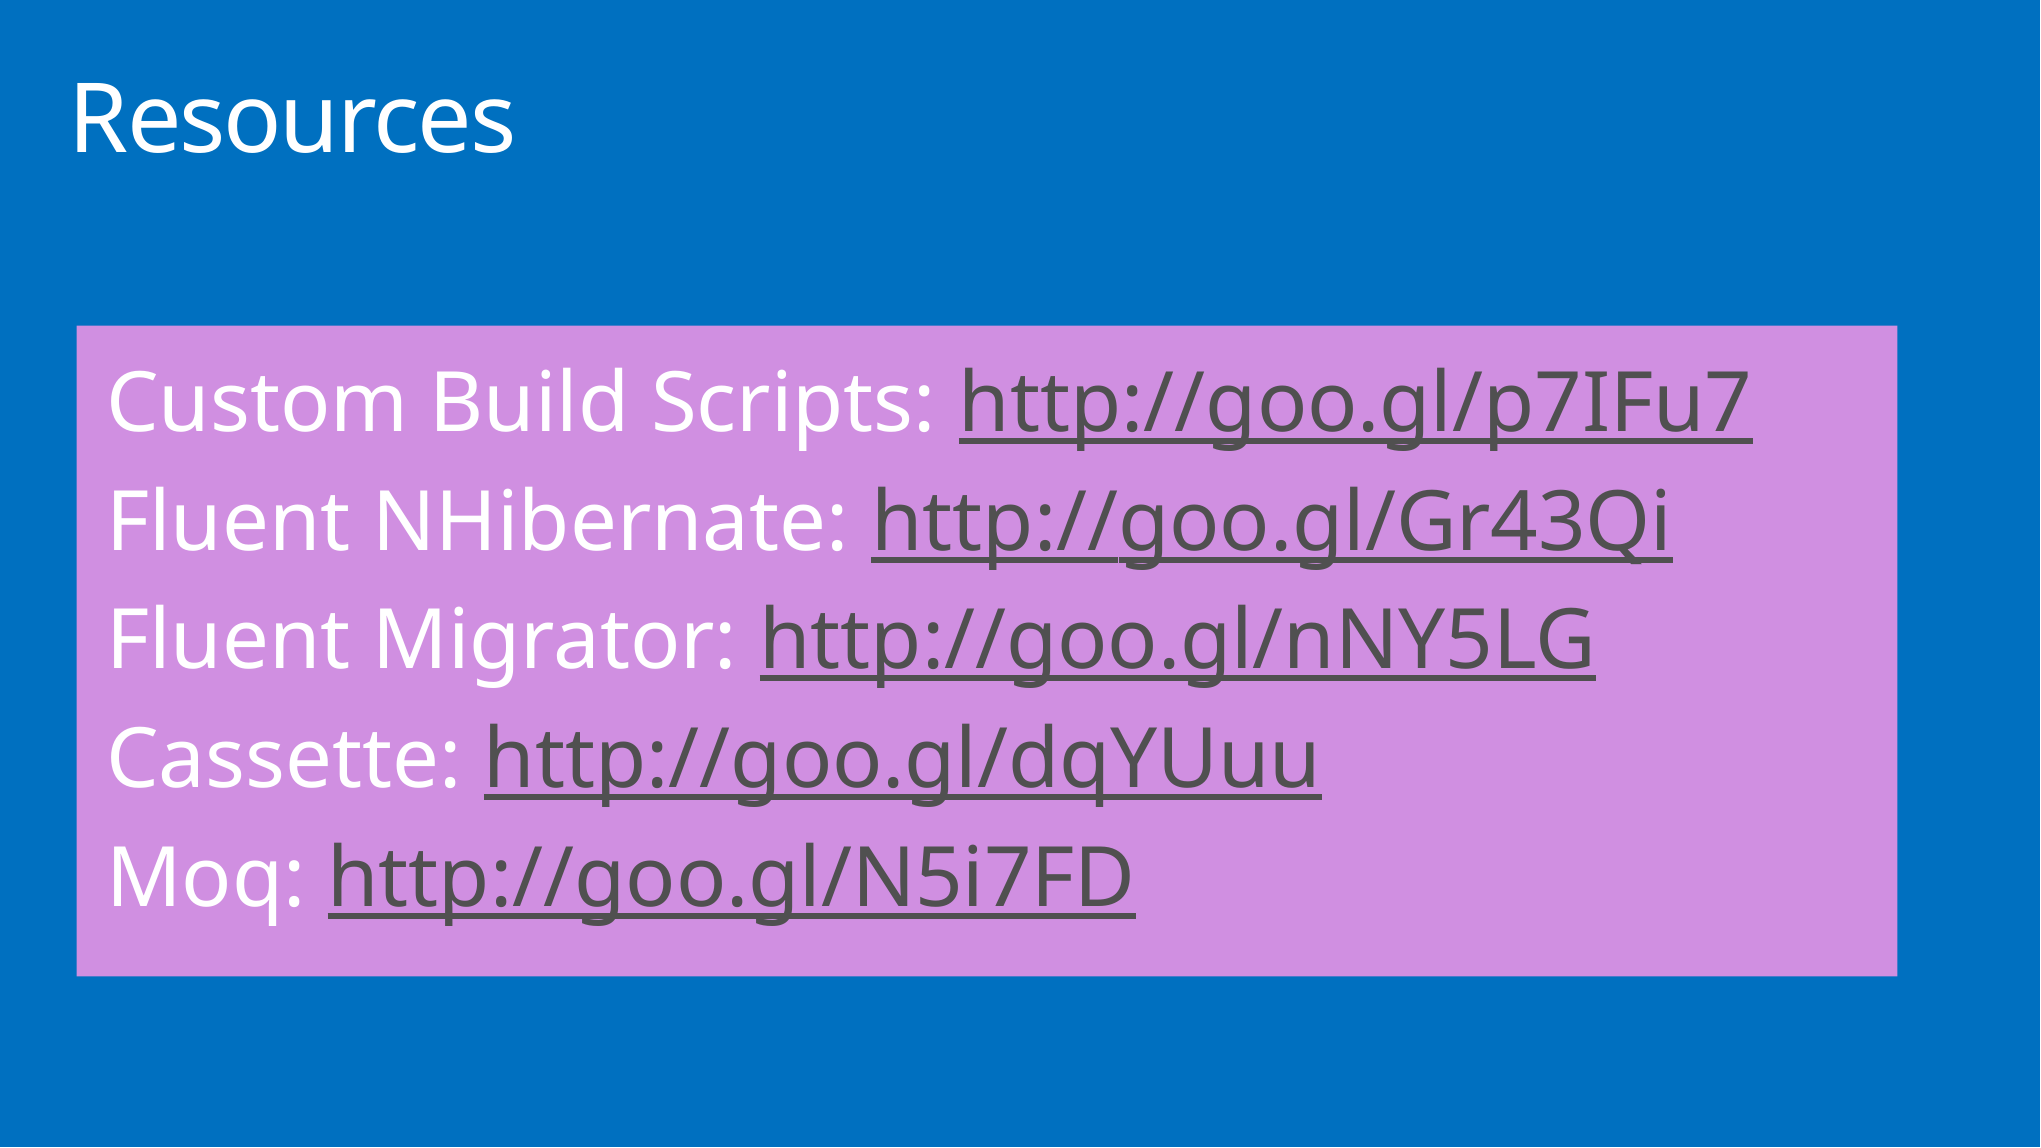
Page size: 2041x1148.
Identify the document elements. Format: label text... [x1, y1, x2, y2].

list Custom Build Scripts: http://goo.gl/p7IFu7 Fluent NHibernate: http://goo.gl/Gr43Qi Fluent Migrator: http://goo.gl/nNY5LG Cassette: http://goo.gl/dqYUuu Moq: http://goo.gl/N5i7FD [76, 325, 1898, 977]
title Resources [45, 43, 1996, 188]
